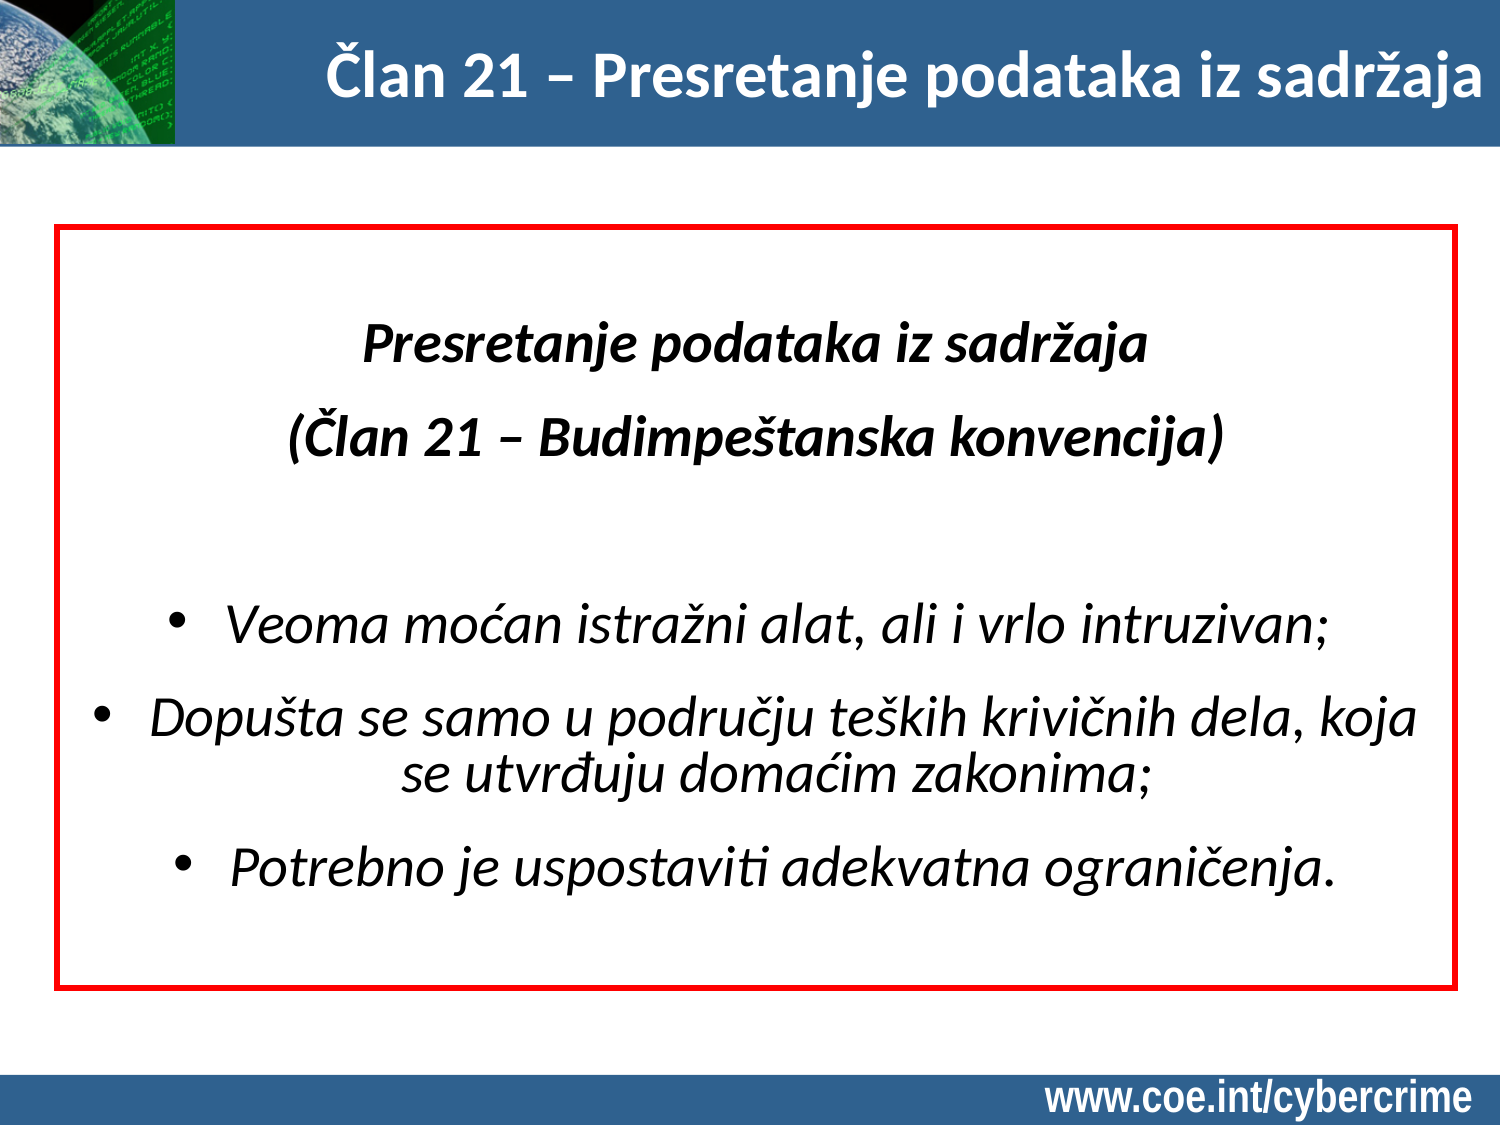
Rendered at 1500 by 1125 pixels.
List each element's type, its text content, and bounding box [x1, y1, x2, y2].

text_box Član 21 – Presretanje podataka iz sadržaja [177, 0, 1500, 149]
text_box Presretanje podataka iz sadržaja (Član 21 – Budimpeštanska konvencija) Veoma moćan istražni alat, ali i vrlo intruzivan; Dopušta se samo u području teških krivičnih dela, koja se utvrđuju domaćim zakonima; Potrebno je uspostaviti adekvatna ograničenja. [57, 227, 1455, 989]
text_box [0, 1073, 1030, 1125]
text_box www.coe.int/cybercrime [1030, 1059, 1500, 1125]
picture [0, 0, 175, 144]
